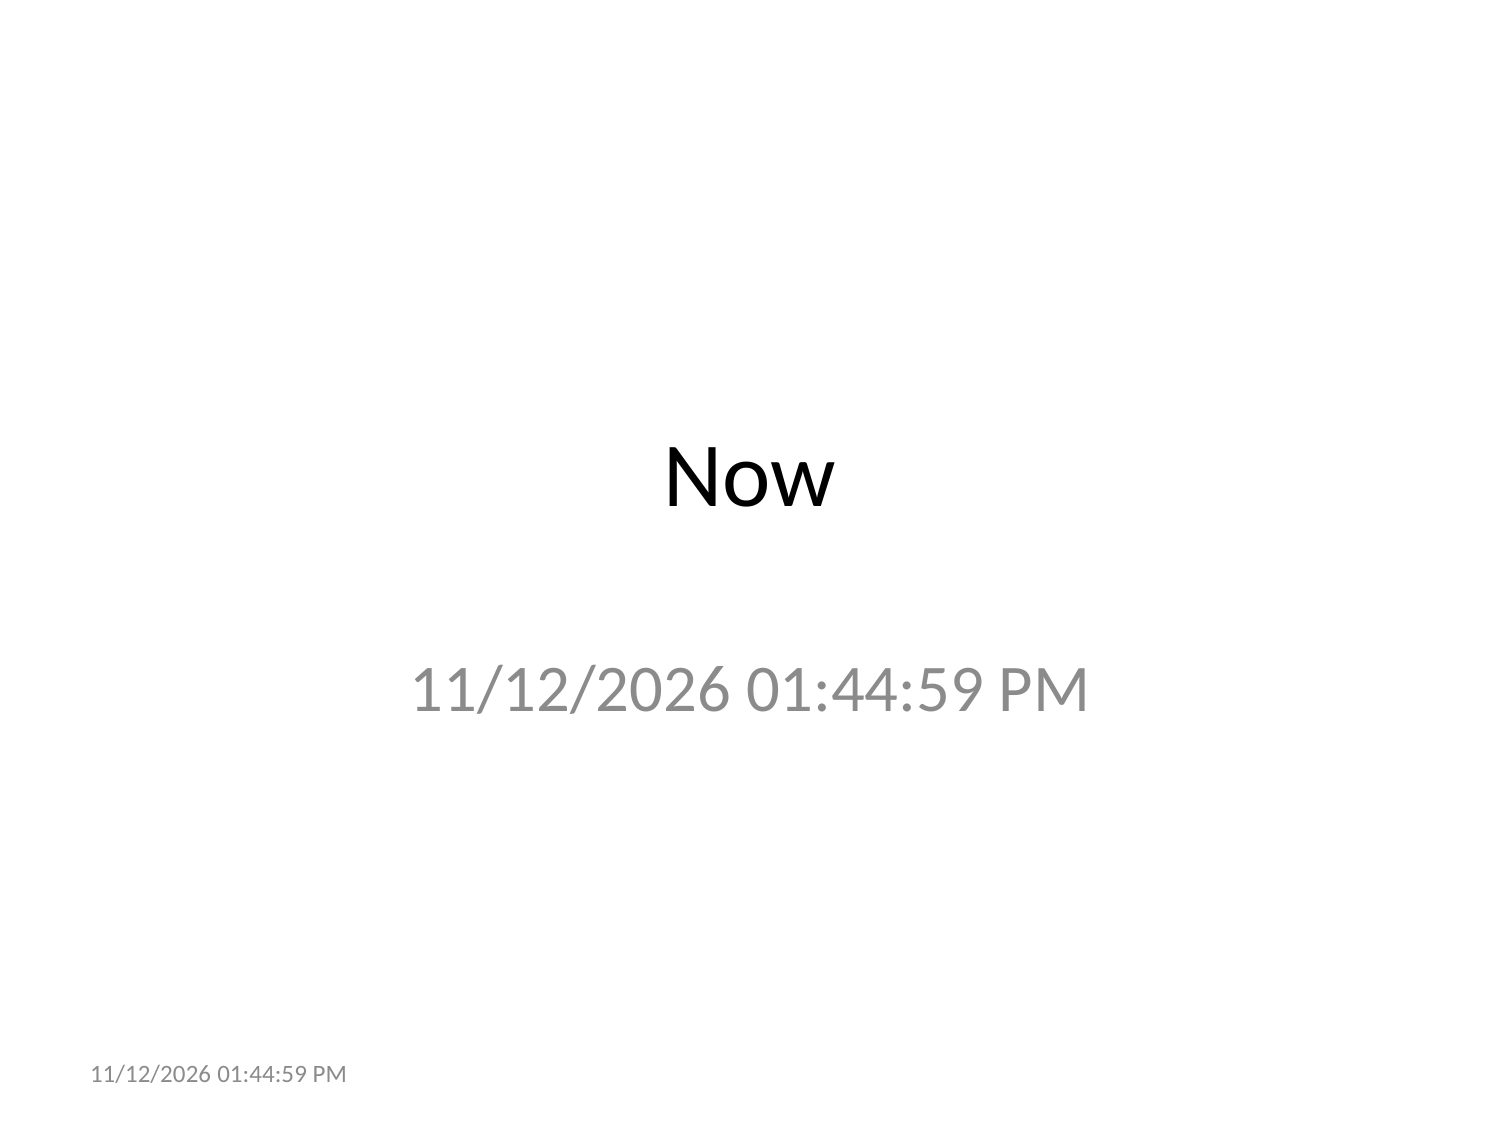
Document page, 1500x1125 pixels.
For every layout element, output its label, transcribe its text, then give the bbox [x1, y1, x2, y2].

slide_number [75, 1042, 425, 1103]
title Now [112, 349, 1388, 591]
subtitle 2011-12-19 10:20:04 AM [225, 637, 1275, 925]
